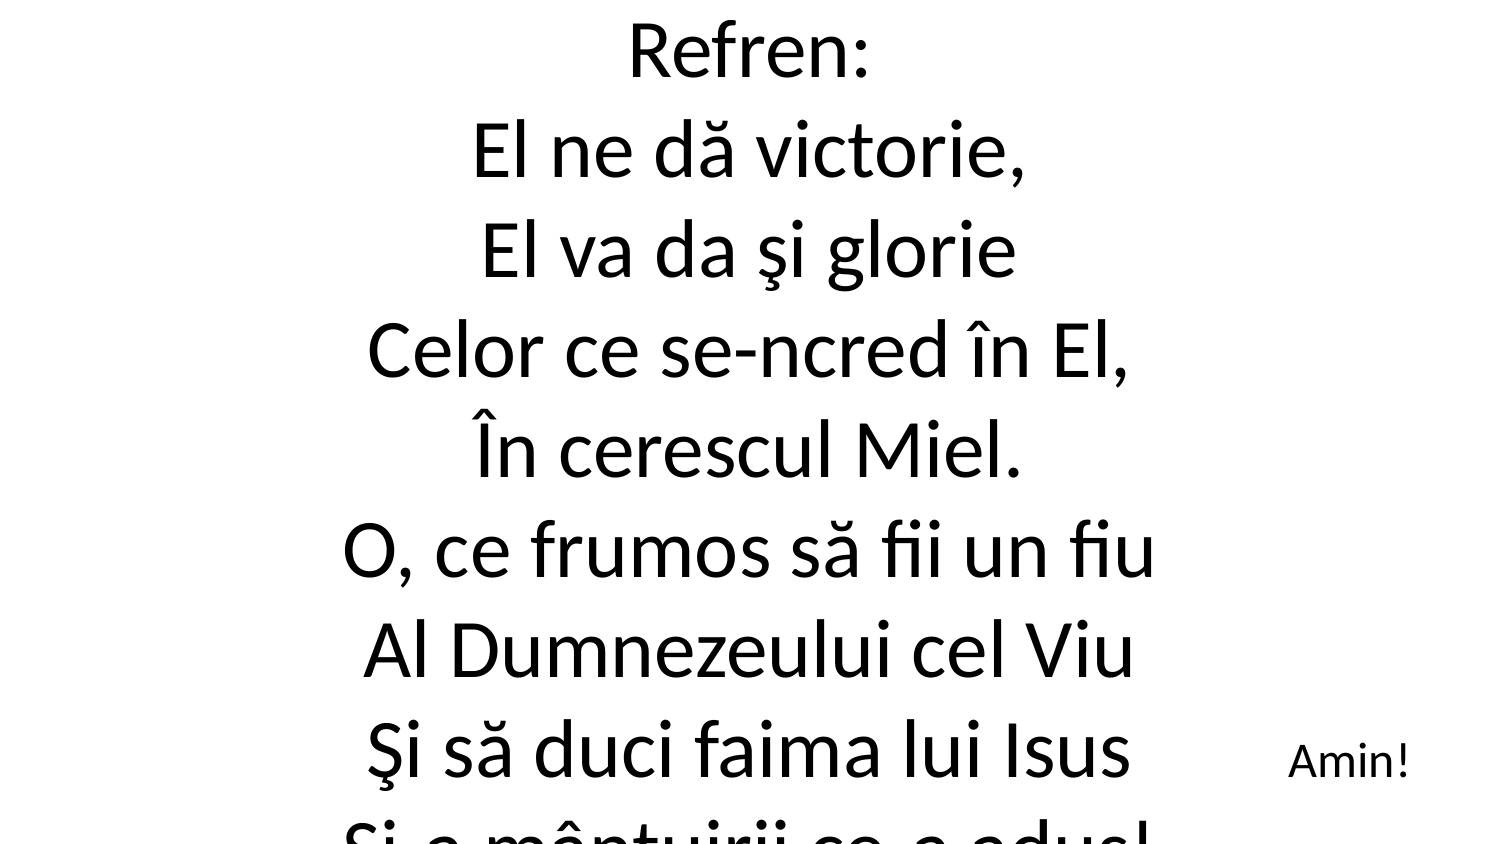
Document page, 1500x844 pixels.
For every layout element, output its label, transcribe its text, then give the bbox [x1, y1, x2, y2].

text_box Amin! [1273, 674, 1427, 795]
text_box Refren: El ne dă victorie, El va da şi glorie Celor ce se-ncred în El, În cerescul Miel. O, ce frumos să fii un fiu Al Dumnezeului cel Viu Şi să duci faima lui Isus Şi-a mântuirii ce-a adus! [327, 0, 1173, 844]
